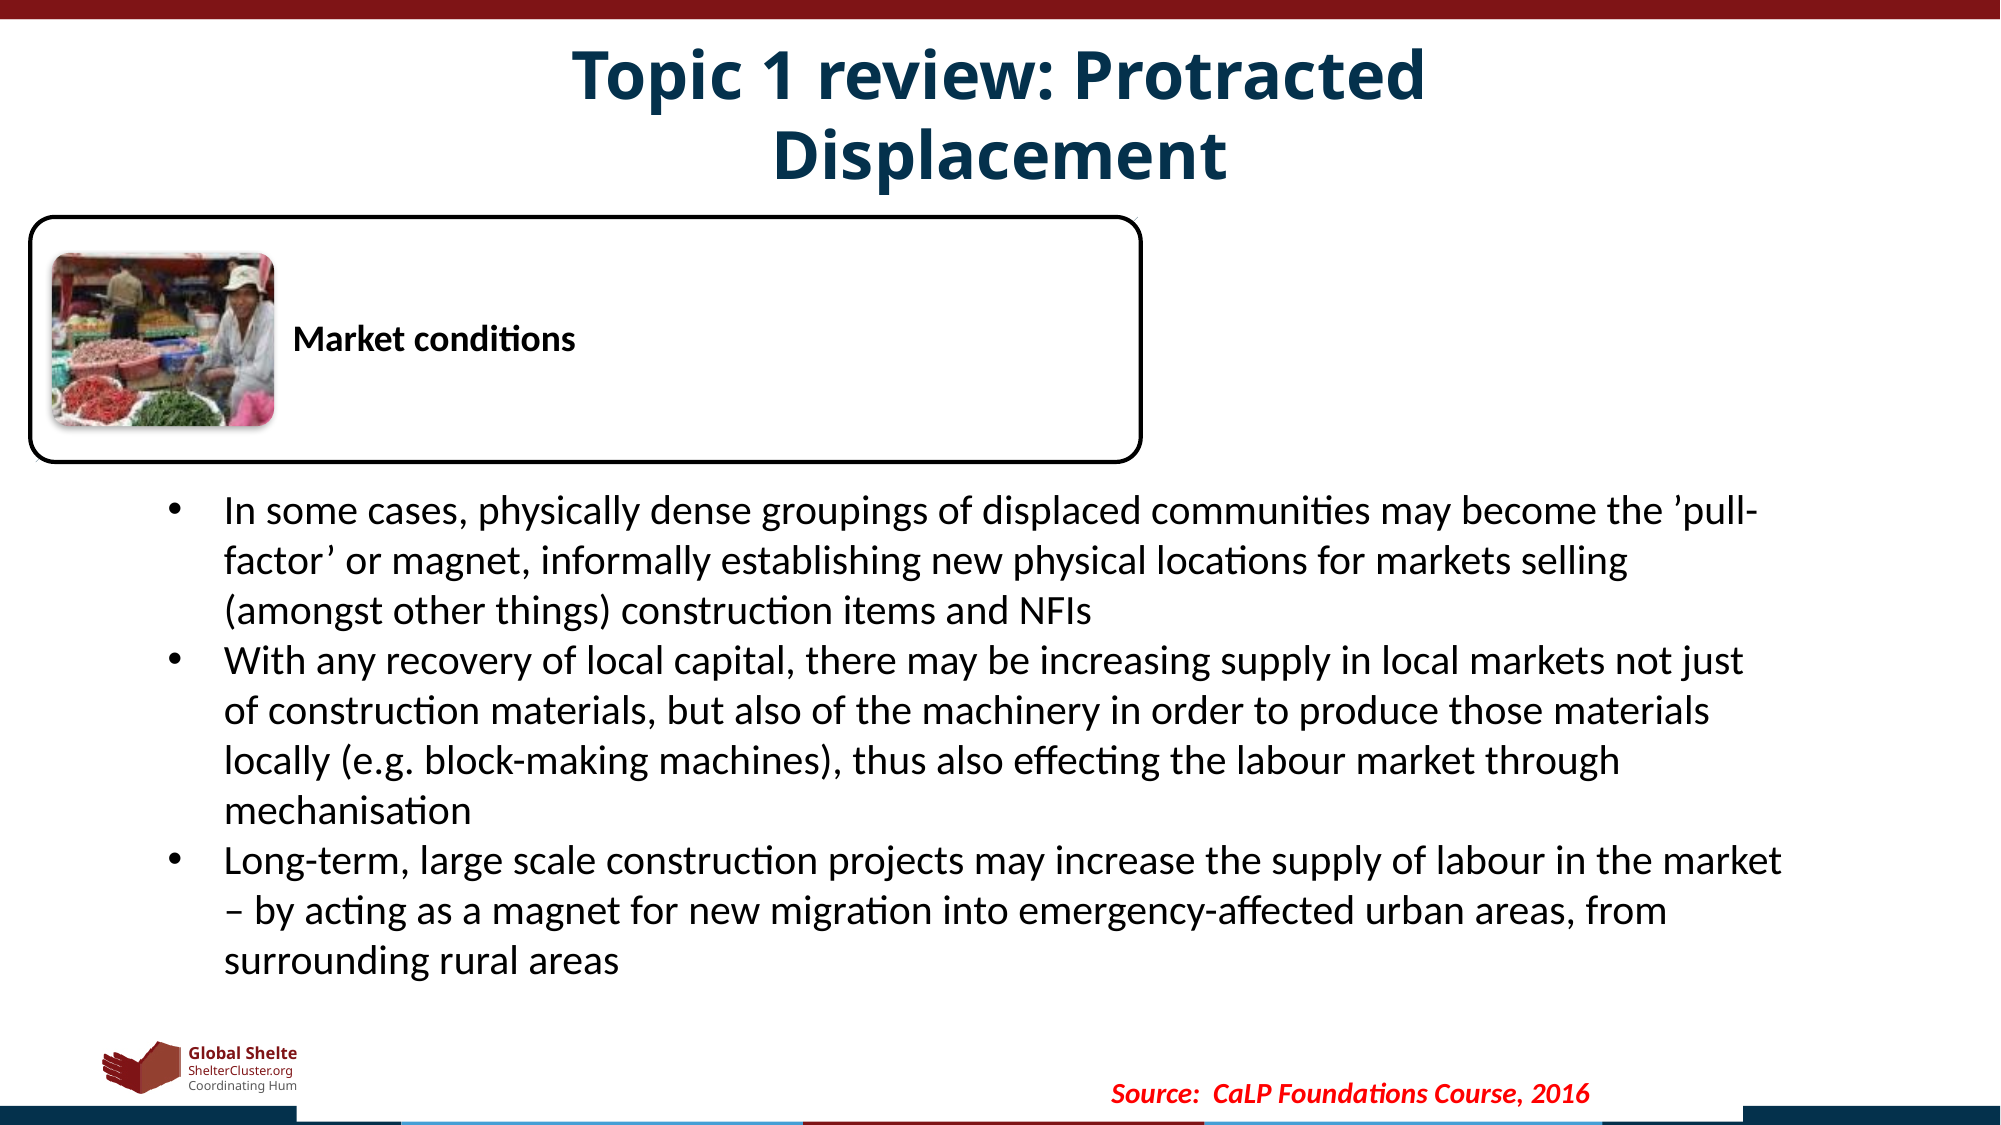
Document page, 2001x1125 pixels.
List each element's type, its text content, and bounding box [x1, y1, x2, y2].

picture [102, 1041, 181, 1094]
text_box In some cases, physically dense groupings of displaced communities may become the ’pull-factor’ or magnet, informally establishing new physical locations for markets selling (amongst other things) construction items and NFIs With any recovery of local capital, there may be increasing supply in local markets not just of construction materials, but also of the machinery in order to produce those materials locally (e.g. block-making machines), thus also effecting the labour market through mechanisation Long-term, large scale construction projects may increase the supply of labour in the market – by acting as a magnet for new migration into emergency-affected urban areas, from surrounding rural areas [152, 475, 1800, 991]
text_box Source: CaLP Foundations Course, 2016 [1096, 1067, 1605, 1118]
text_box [30, 216, 1141, 463]
text_box [296, 1035, 1743, 1122]
title Topic 1 review: Protracted Displacement [324, 19, 1675, 207]
